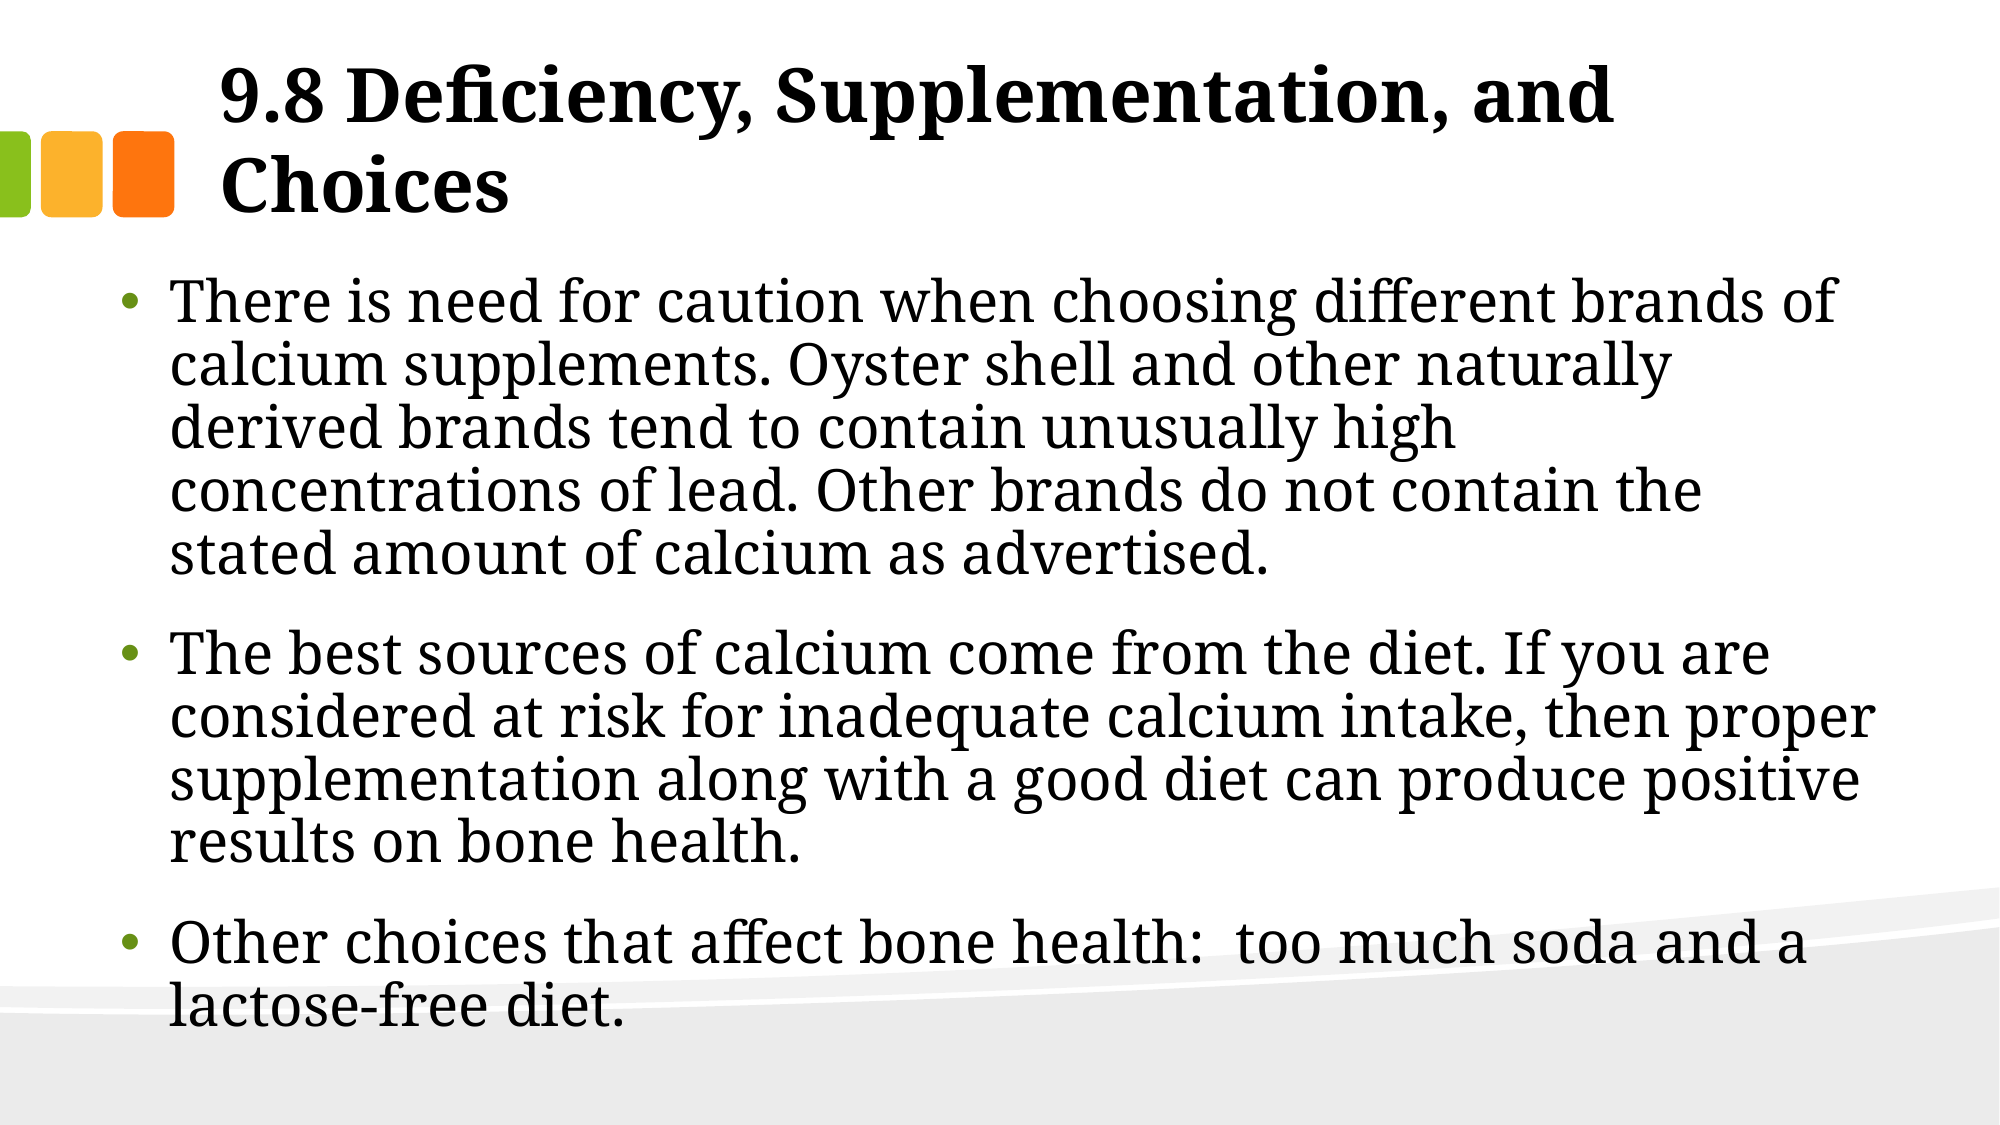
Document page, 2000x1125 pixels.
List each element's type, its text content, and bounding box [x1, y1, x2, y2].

title 9.8 Deficiency, Supplementation, and Choices [199, 24, 1900, 238]
list There is need for caution when choosing different brands of calcium supplements. Oyster shell and other naturally derived brands tend to contain unusually high concentrations of lead. Other brands do not contain the stated amount of calcium as advertised. The best sources of calcium come from the diet. If you are considered at risk for inadequate calcium intake, then proper supplementation along with a good diet can produce positive results on bone health. Other choices that affect bone health: too much soda and a lactose-free diet. [99, 262, 1900, 1050]
